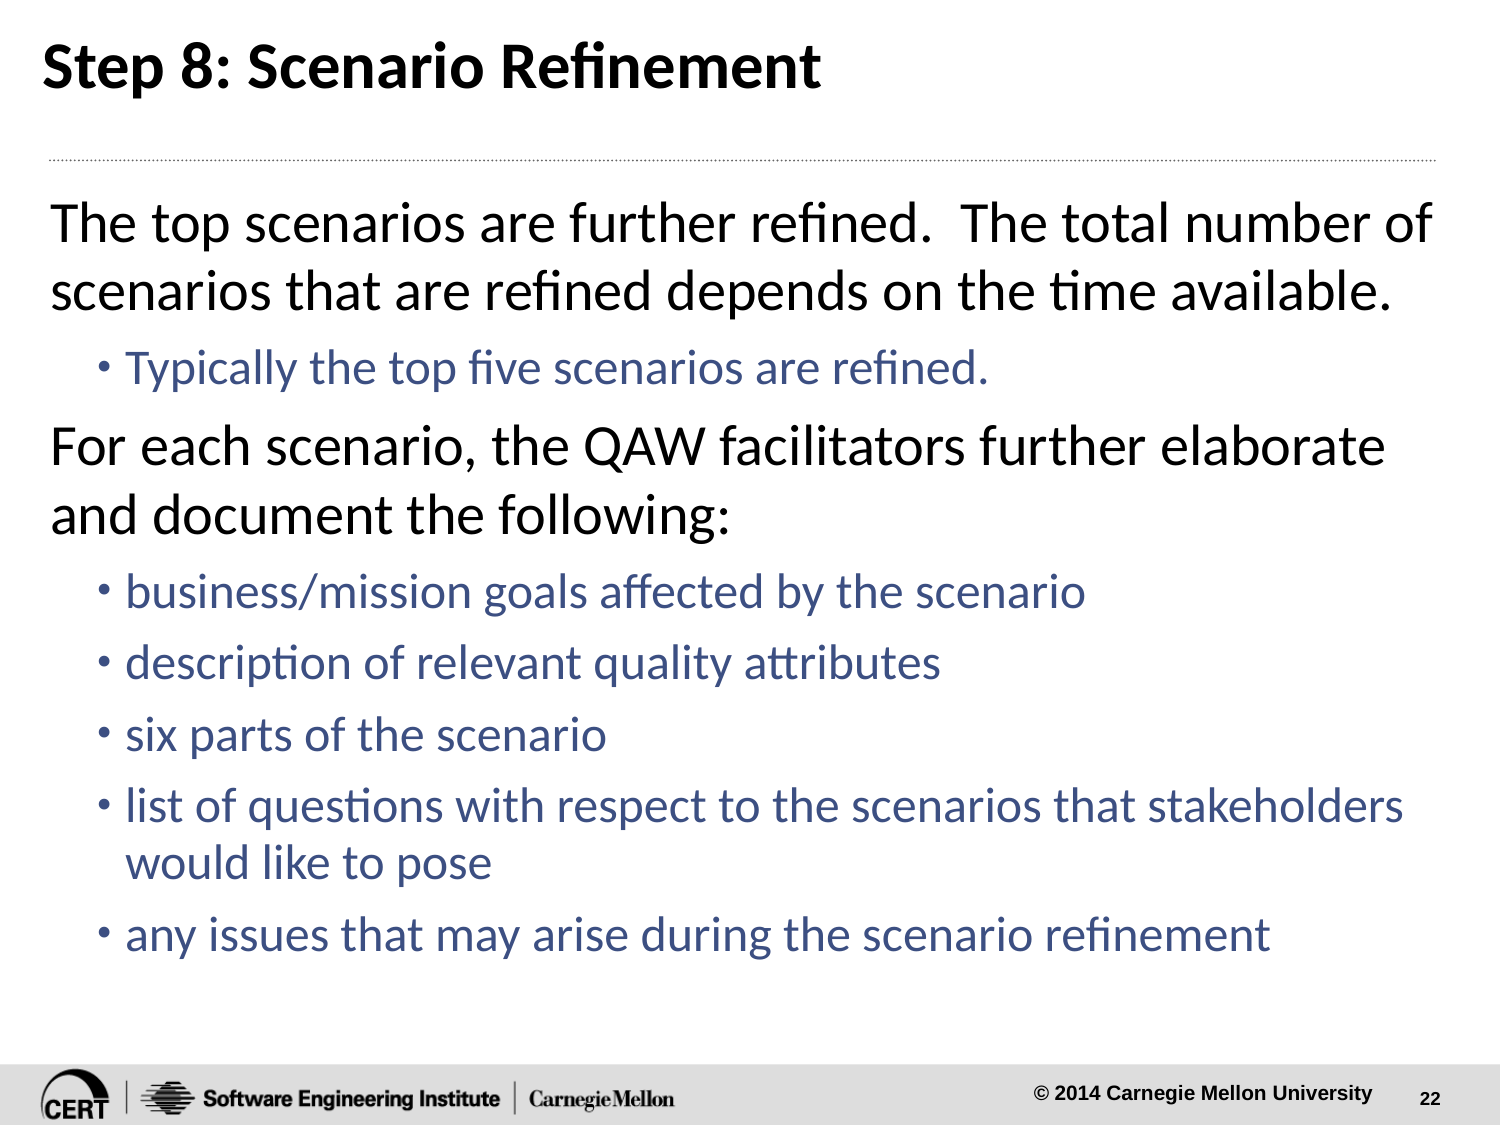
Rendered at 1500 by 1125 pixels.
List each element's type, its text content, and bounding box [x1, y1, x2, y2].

title Step 8: Scenario Refinement [42, 37, 1434, 155]
picture [24, 1065, 688, 1125]
list The top scenarios are further refined. The total number of scenarios that are refined depends on the time available. Typically the top five scenarios are refined. For each scenario, the QAW facilitators further elaborate and document the following: business/mission goals affected by the scenario description of relevant quality attributes six parts of the scenario list of questions with respect to the scenarios that stakeholders would like to pose any issues that may arise during the scenario refinement [49, 187, 1438, 1001]
